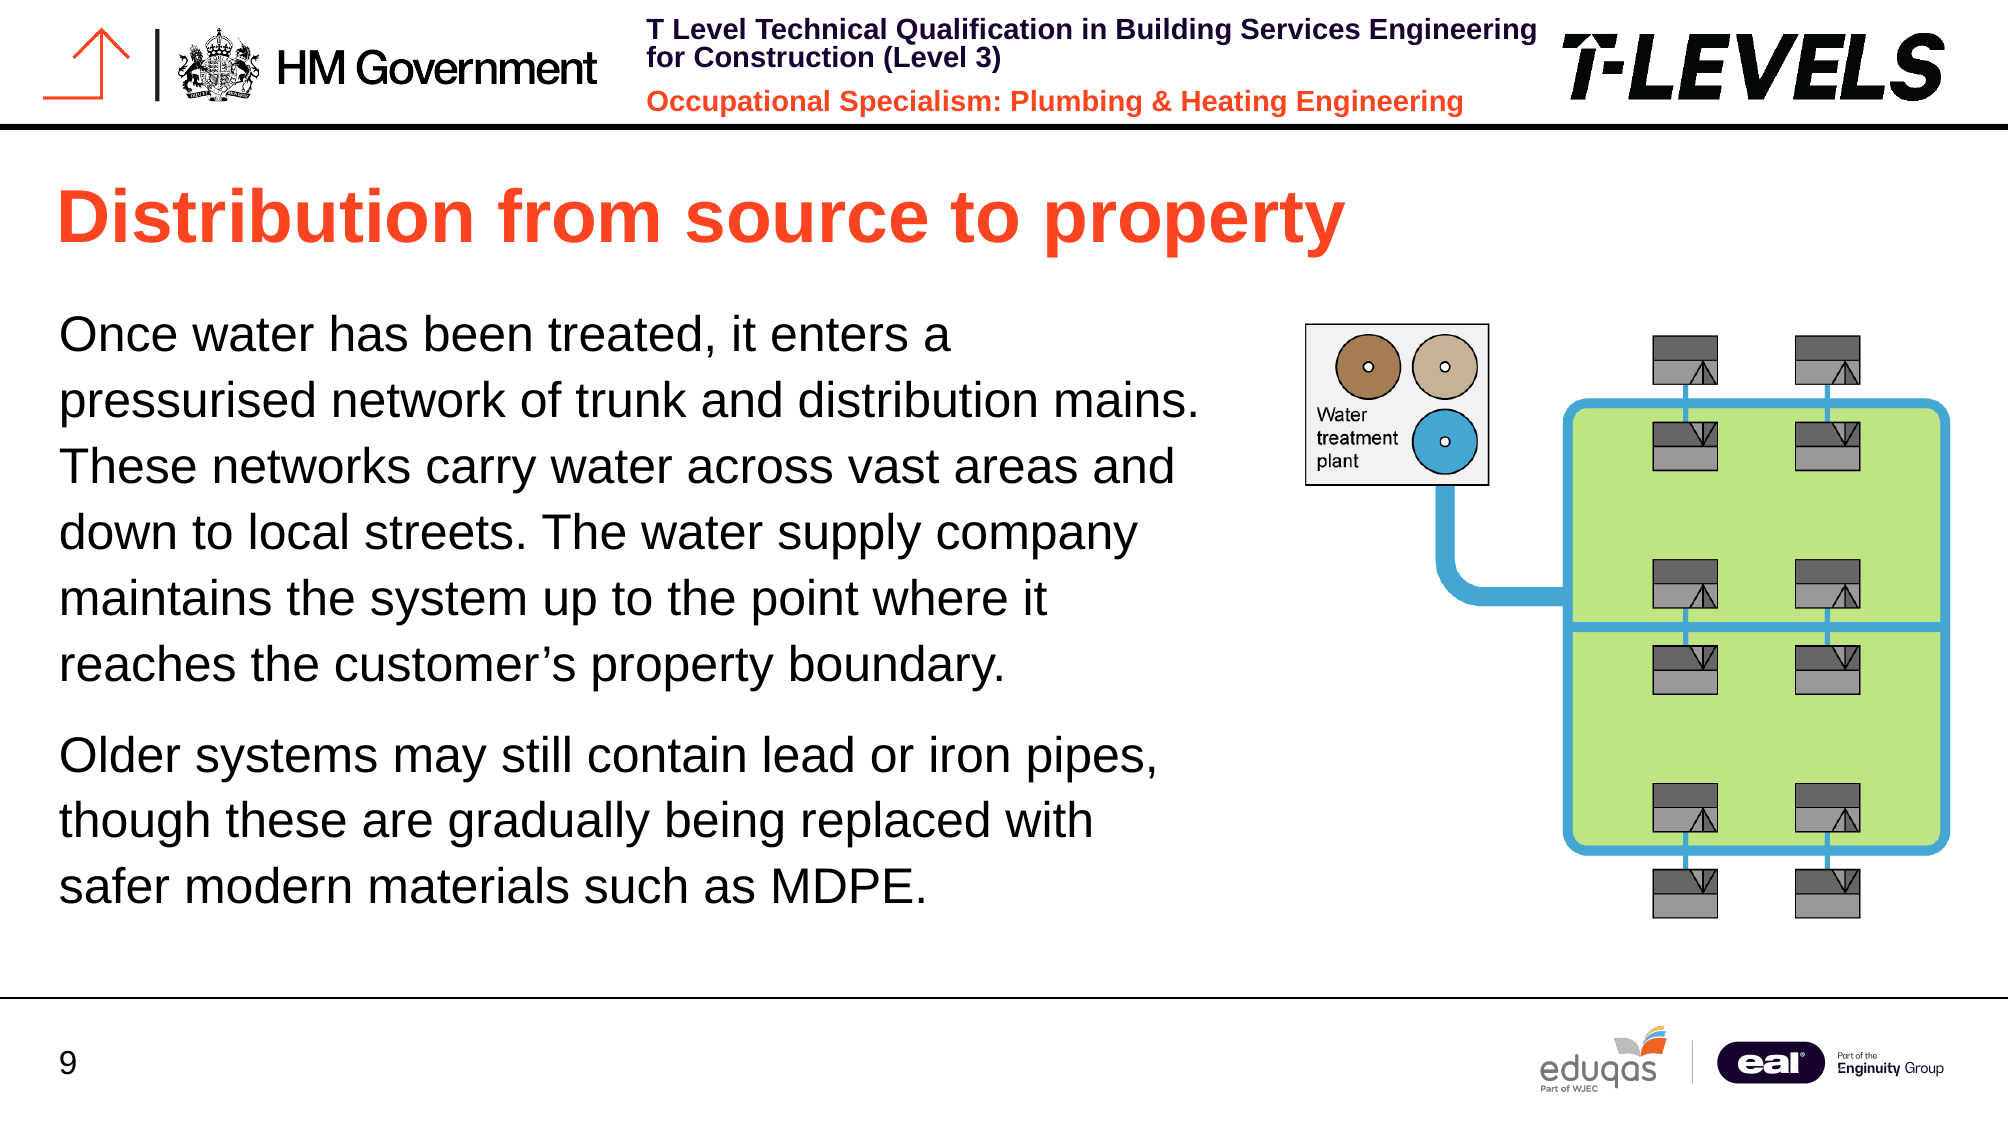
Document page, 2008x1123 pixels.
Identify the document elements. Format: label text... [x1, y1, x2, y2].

picture [38, 27, 136, 100]
picture [1269, 295, 1979, 946]
picture [155, 28, 597, 102]
list Once water has been treated, it enters a pressurised network of trunk and distribution mains. These networks carry water across vast areas and down to local streets. The water supply company maintains the system up to the point where it reaches the customer’s property boundary. Older systems may still contain lead or iron pipes, though these are gradually being replaced with safer modern materials such as MDPE. [59, 295, 1204, 975]
picture [1543, 25, 1964, 108]
picture [1535, 1021, 1949, 1097]
title Distribution from source to property [41, 111, 1949, 314]
